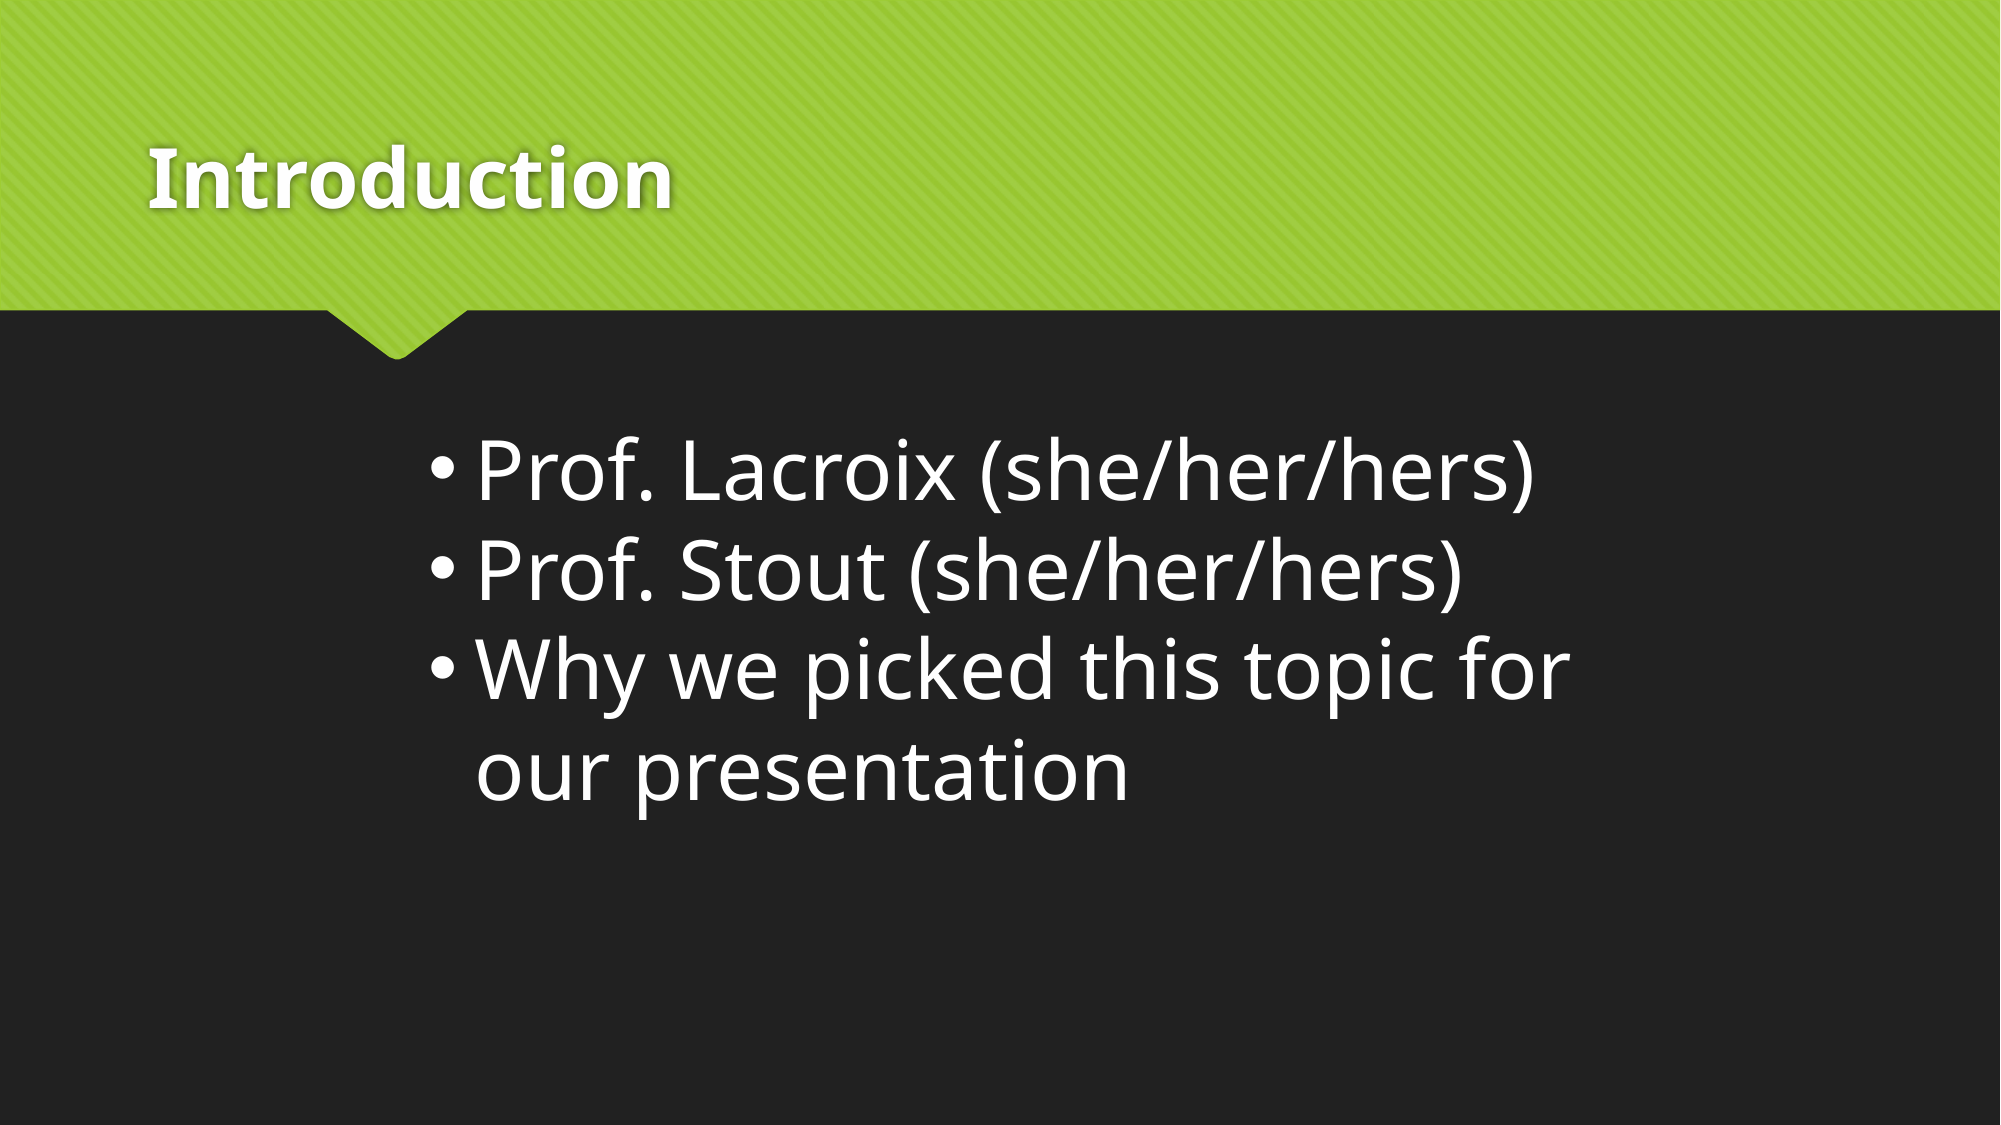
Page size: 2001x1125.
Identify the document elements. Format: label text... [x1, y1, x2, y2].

text_box Prof. Lacroix (she/her/hers) Prof. Stout (she/her/hers) Why we picked this topic for our presentation [413, 409, 1616, 824]
title Introduction [132, 73, 1868, 233]
